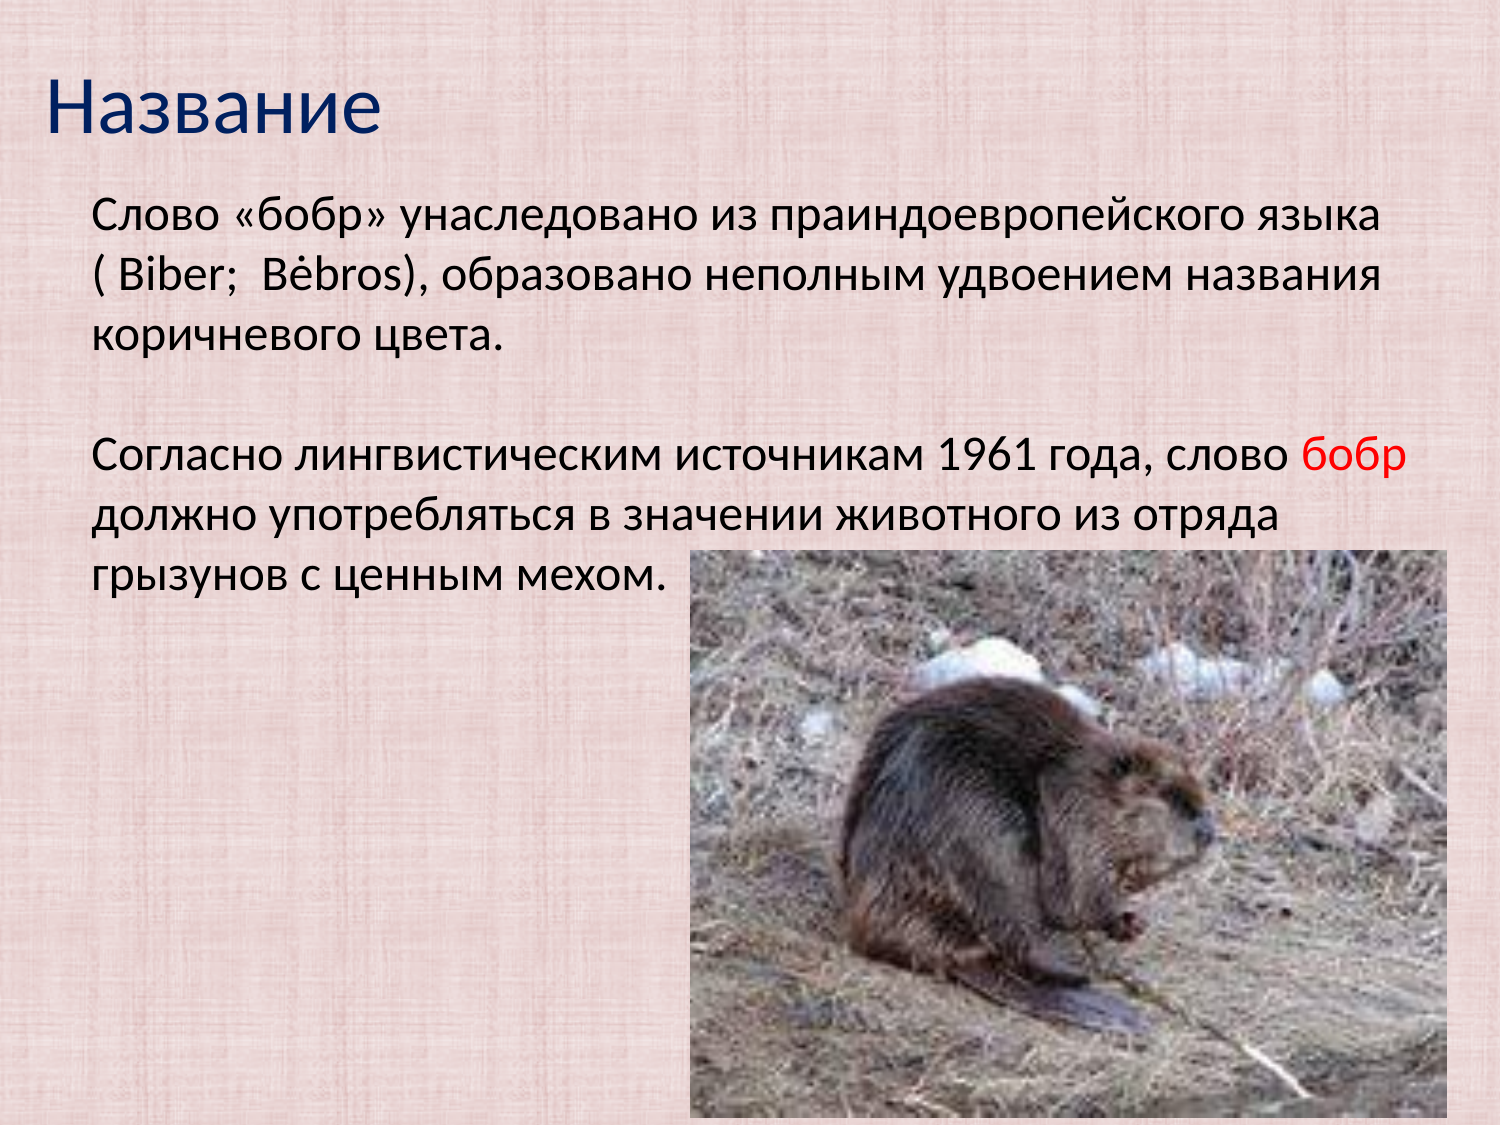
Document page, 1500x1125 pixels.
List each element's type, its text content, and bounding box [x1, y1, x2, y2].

picture [690, 550, 1448, 1118]
text_box Название [31, 42, 399, 158]
text_box Слово «бобр» унаследовано из праиндоевропейского языка ( Biber; Bėbros), образовано неполным удвоением названия коричневого цвета. Согласно лингвистическим источникам 1961 года, слово бобр должно употребляться в значении животного из отряда грызунов с ценным мехом. [76, 172, 1447, 608]
